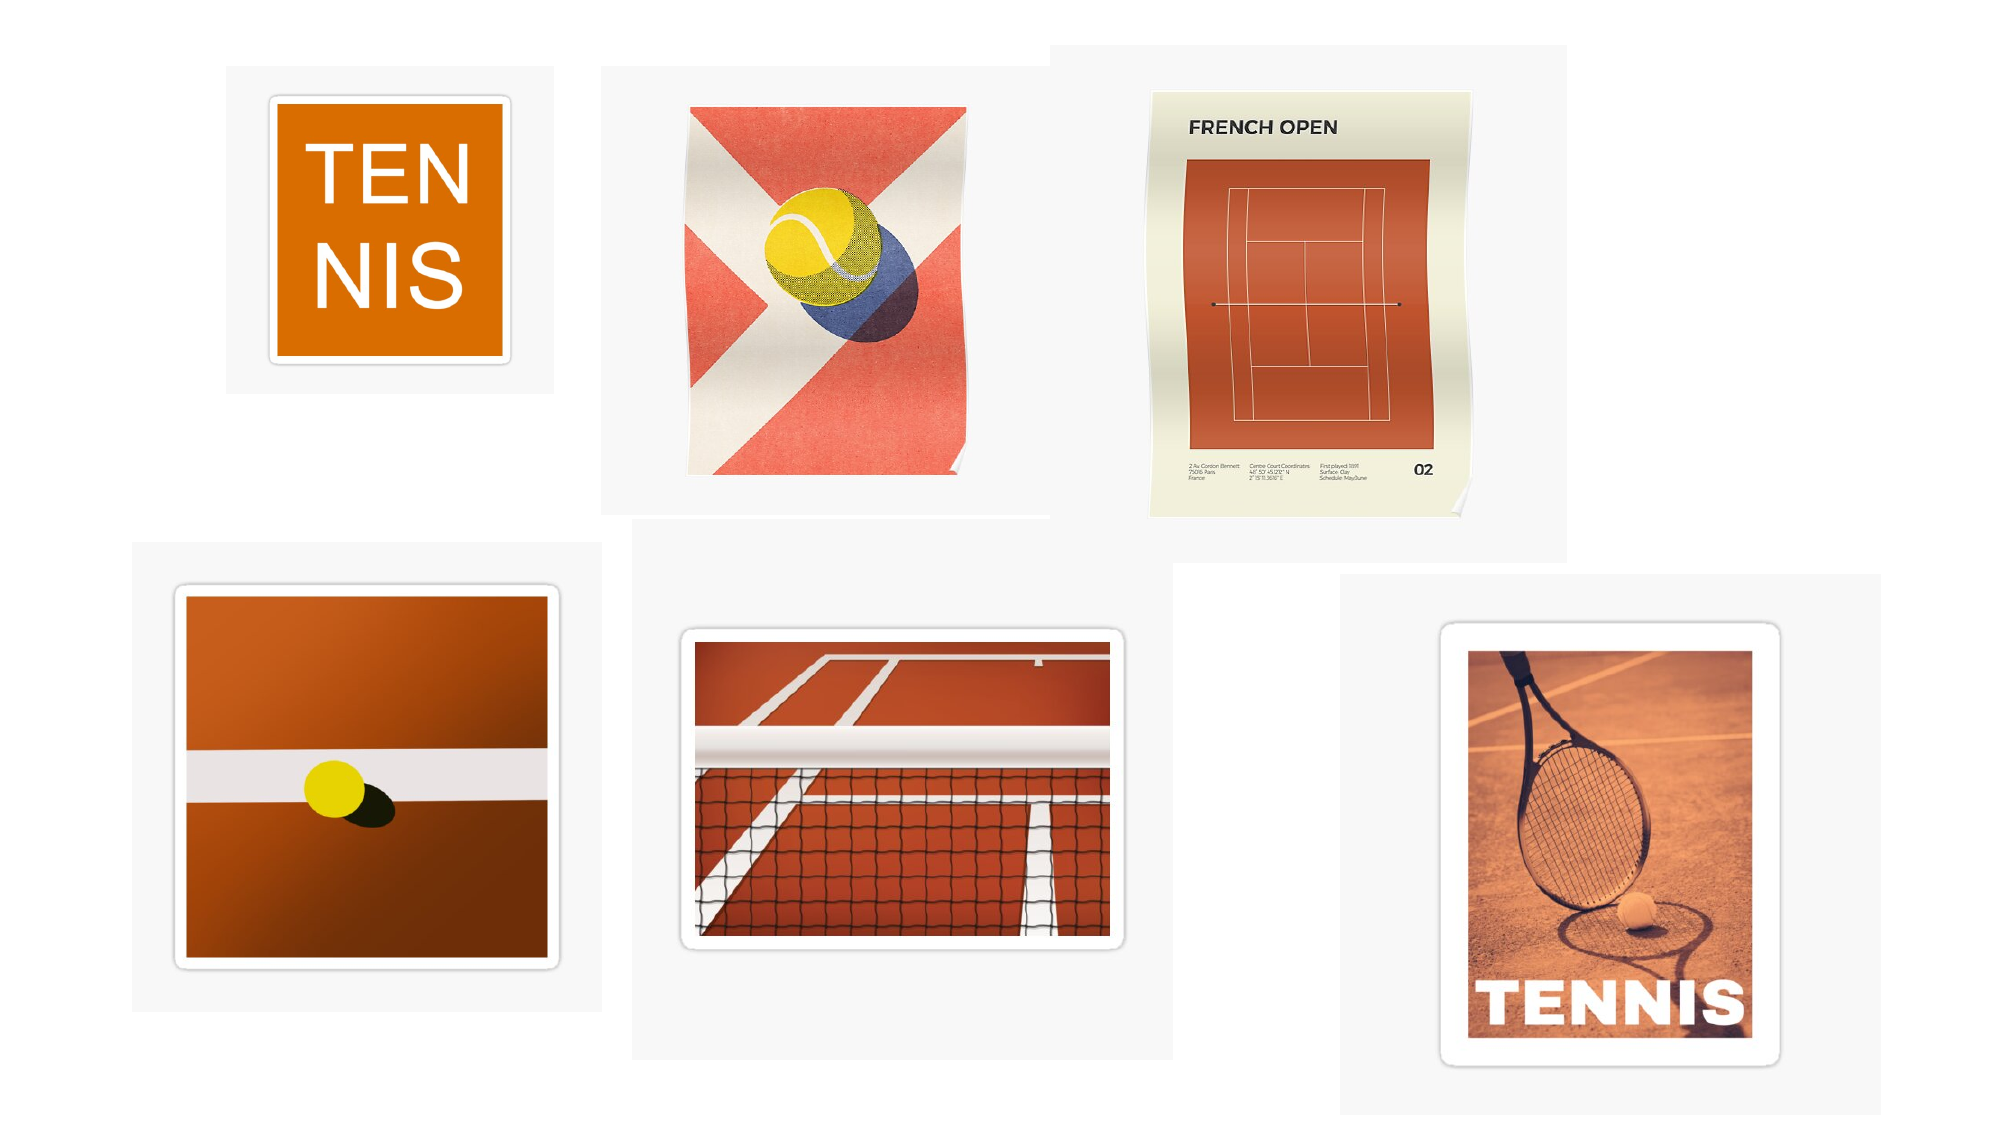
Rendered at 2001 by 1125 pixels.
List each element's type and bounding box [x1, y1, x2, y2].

picture [132, 542, 602, 1012]
picture [1340, 574, 1881, 1115]
picture [601, 45, 1567, 1060]
picture [226, 66, 554, 394]
